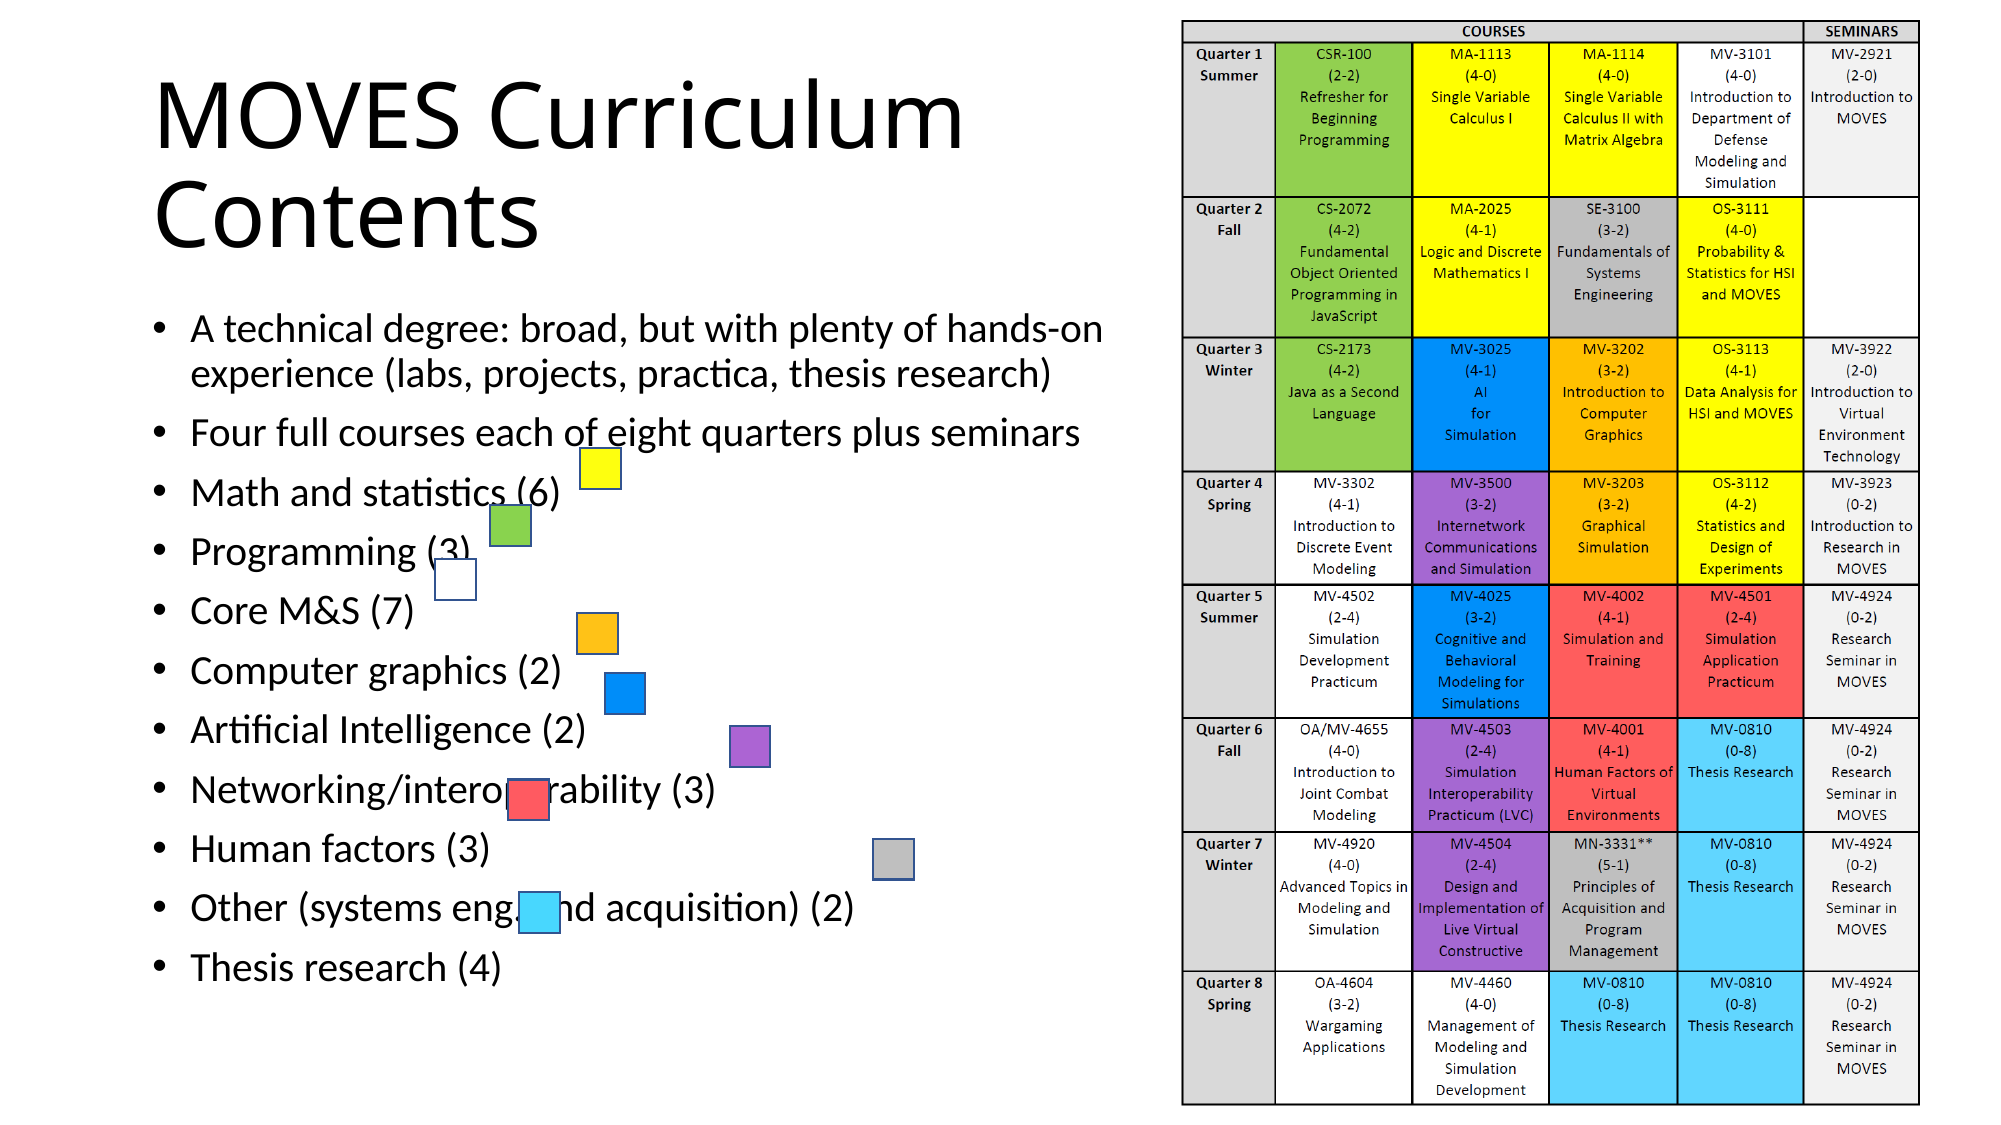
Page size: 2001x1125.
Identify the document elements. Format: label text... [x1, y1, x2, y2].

title MOVES Curriculum Contents [137, 59, 1174, 278]
picture [1174, 12, 1925, 1113]
text_box [576, 612, 619, 655]
text_box [872, 838, 915, 881]
text_box [507, 778, 550, 821]
text_box [434, 558, 477, 601]
text_box [518, 891, 561, 934]
text_box [604, 672, 646, 715]
text_box [729, 725, 771, 768]
text_box [489, 504, 532, 547]
list A technical degree: broad, but with plenty of hands-on experience (labs, projects, practica, thesis research) Four full courses each of eight quarters plus seminars Math and statistics (6) Programming (3) Core M&S (7) Computer graphics (2) Artificial Intelligence (2) Networking/interoperability (3) Human factors (3) Other (systems eng. and acquisition) (2) Thesis research (4) [137, 299, 1174, 1014]
text_box [579, 447, 622, 490]
